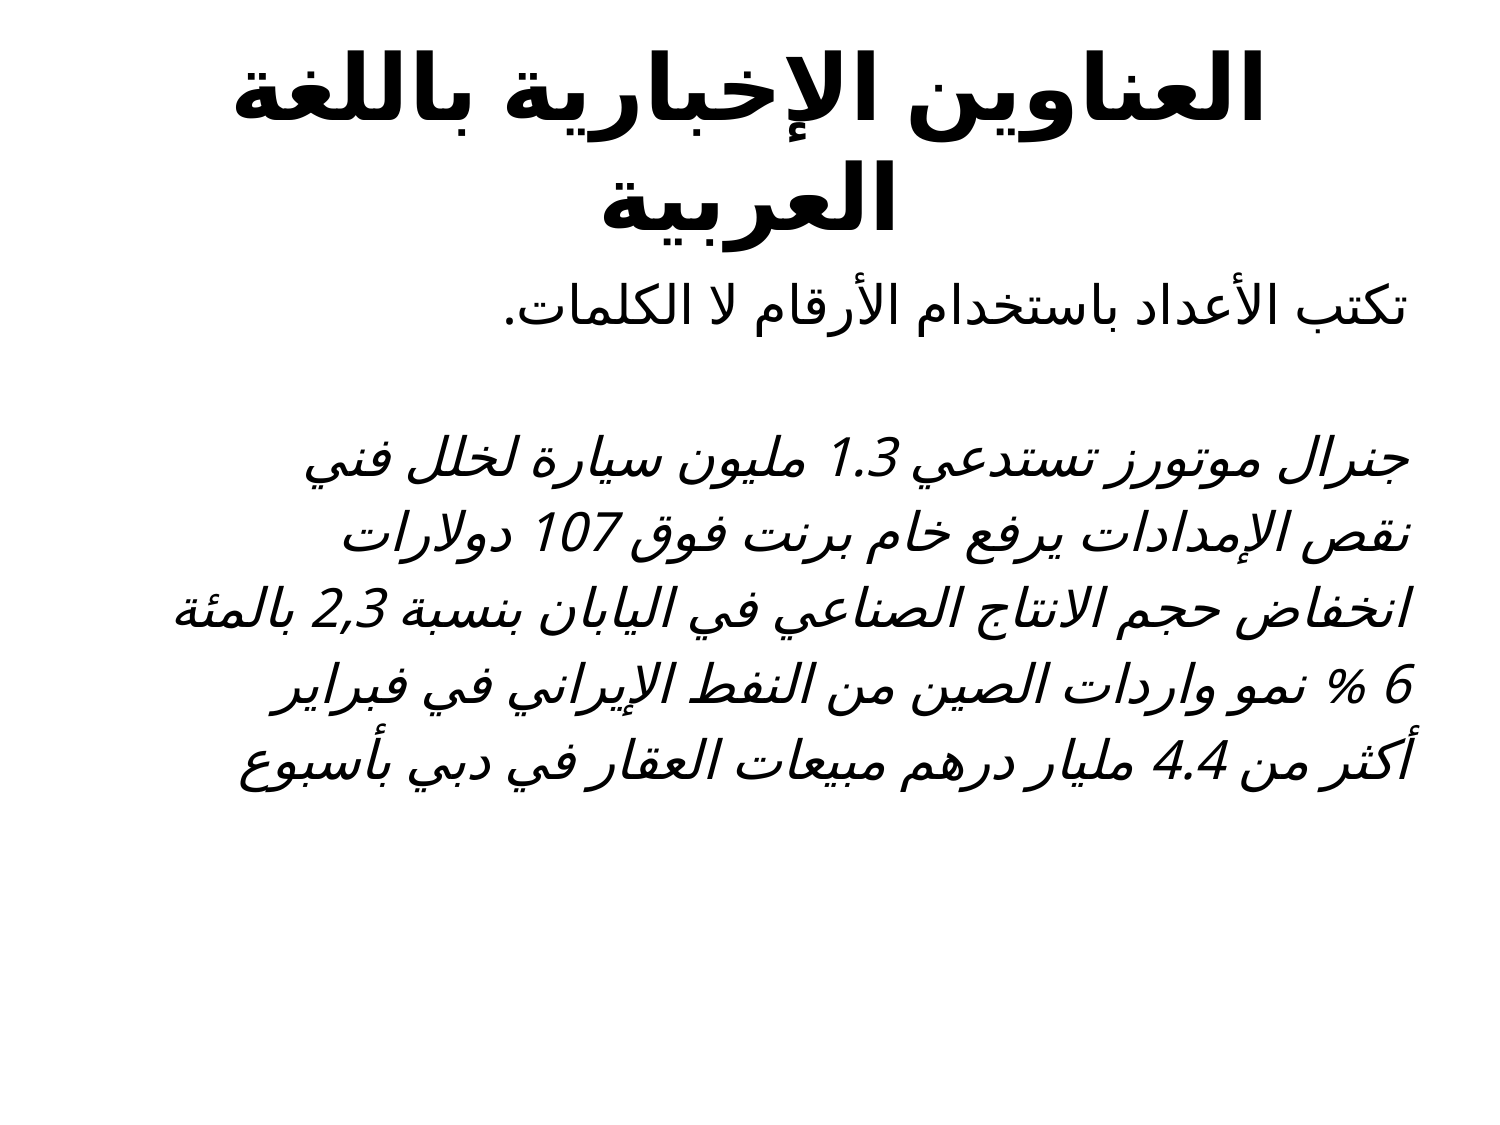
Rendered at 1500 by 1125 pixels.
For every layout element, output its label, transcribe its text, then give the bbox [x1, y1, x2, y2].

list تكتب الأعداد باستخدام الأرقام لا الكلمات. جنرال موتورز تستدعي 1.3 مليون سيارة لخلل فني نقص الإمدادات يرفع خام برنت فوق 107 دولارات انخفاض حجم الانتاج الصناعي في اليابان بنسبة 2,3 بالمئة 6 % نمو واردات الصين من النفط الإيراني في فبراير أكثر من 4.4 مليار درهم مبيعات العقار في دبي بأسبوع [75, 262, 1425, 1005]
title العناوين الإخبارية باللغة العربية [75, 45, 1425, 233]
